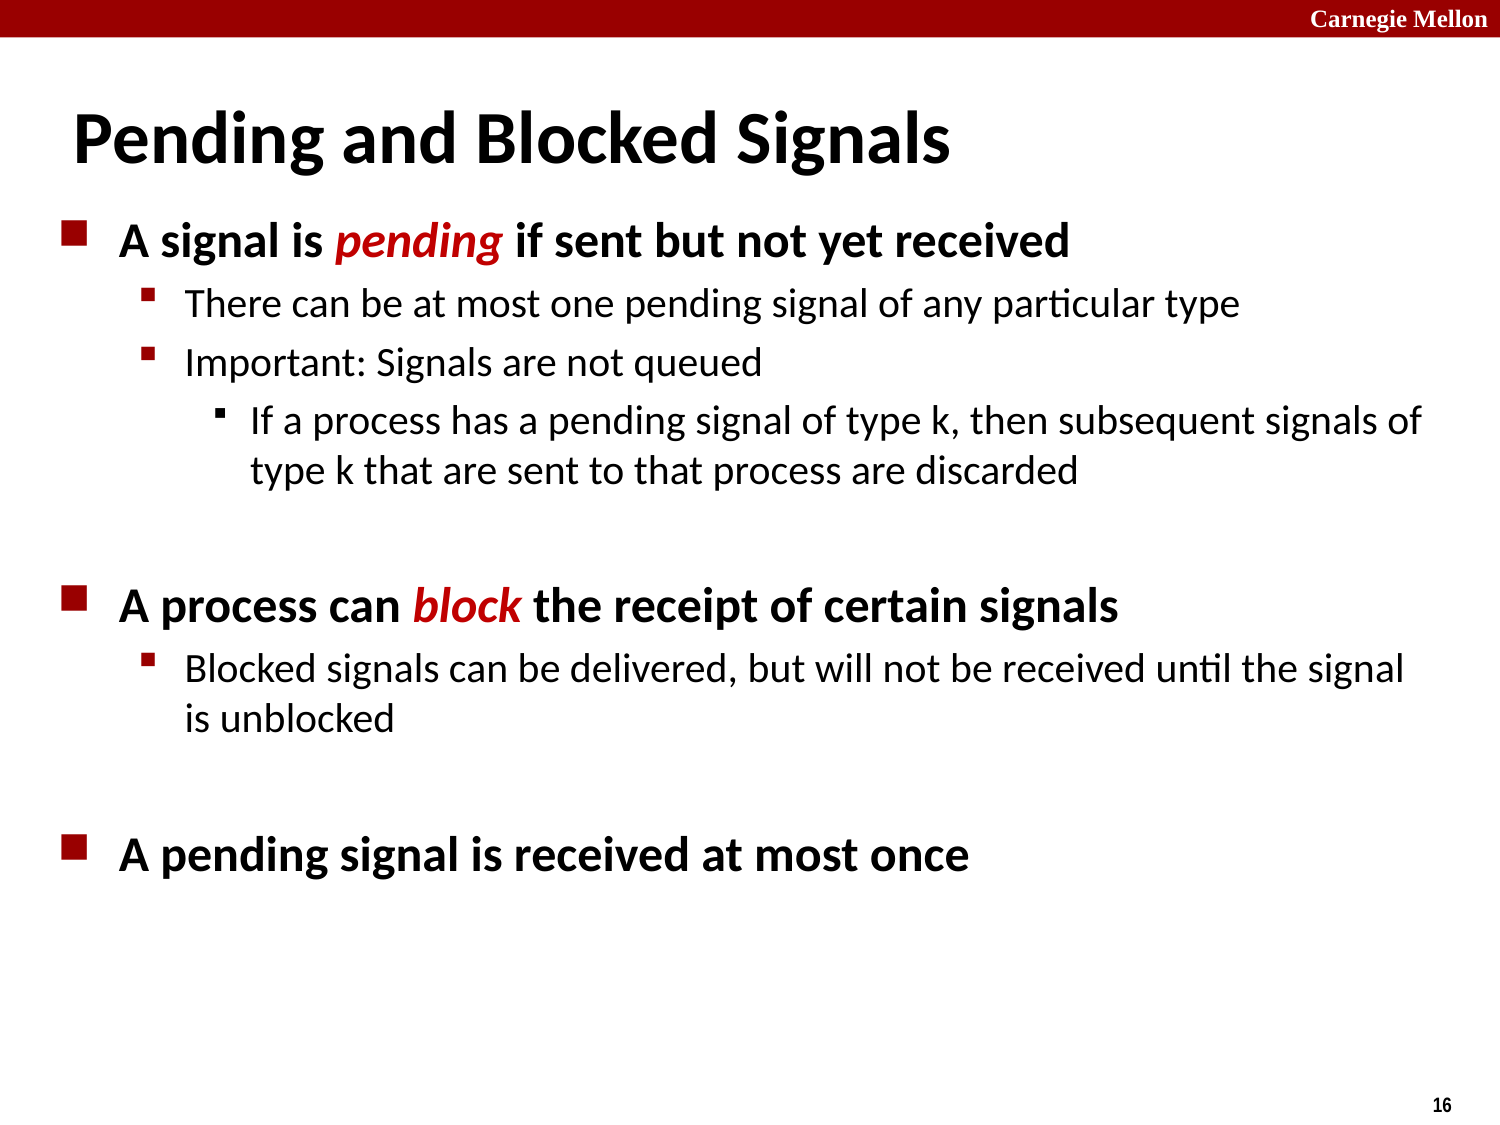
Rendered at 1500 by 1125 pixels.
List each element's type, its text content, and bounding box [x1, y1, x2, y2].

list A signal is pending if sent but not yet received There can be at most one pending signal of any particular type Important: Signals are not queued If a process has a pending signal of type k, then subsequent signals of type k that are sent to that process are discarded A process can block the receipt of certain signals Blocked signals can be delivered, but will not be received until the signal is unblocked A pending signal is received at most once [47, 199, 1451, 1058]
title Pending and Blocked Signals [58, 71, 1305, 197]
